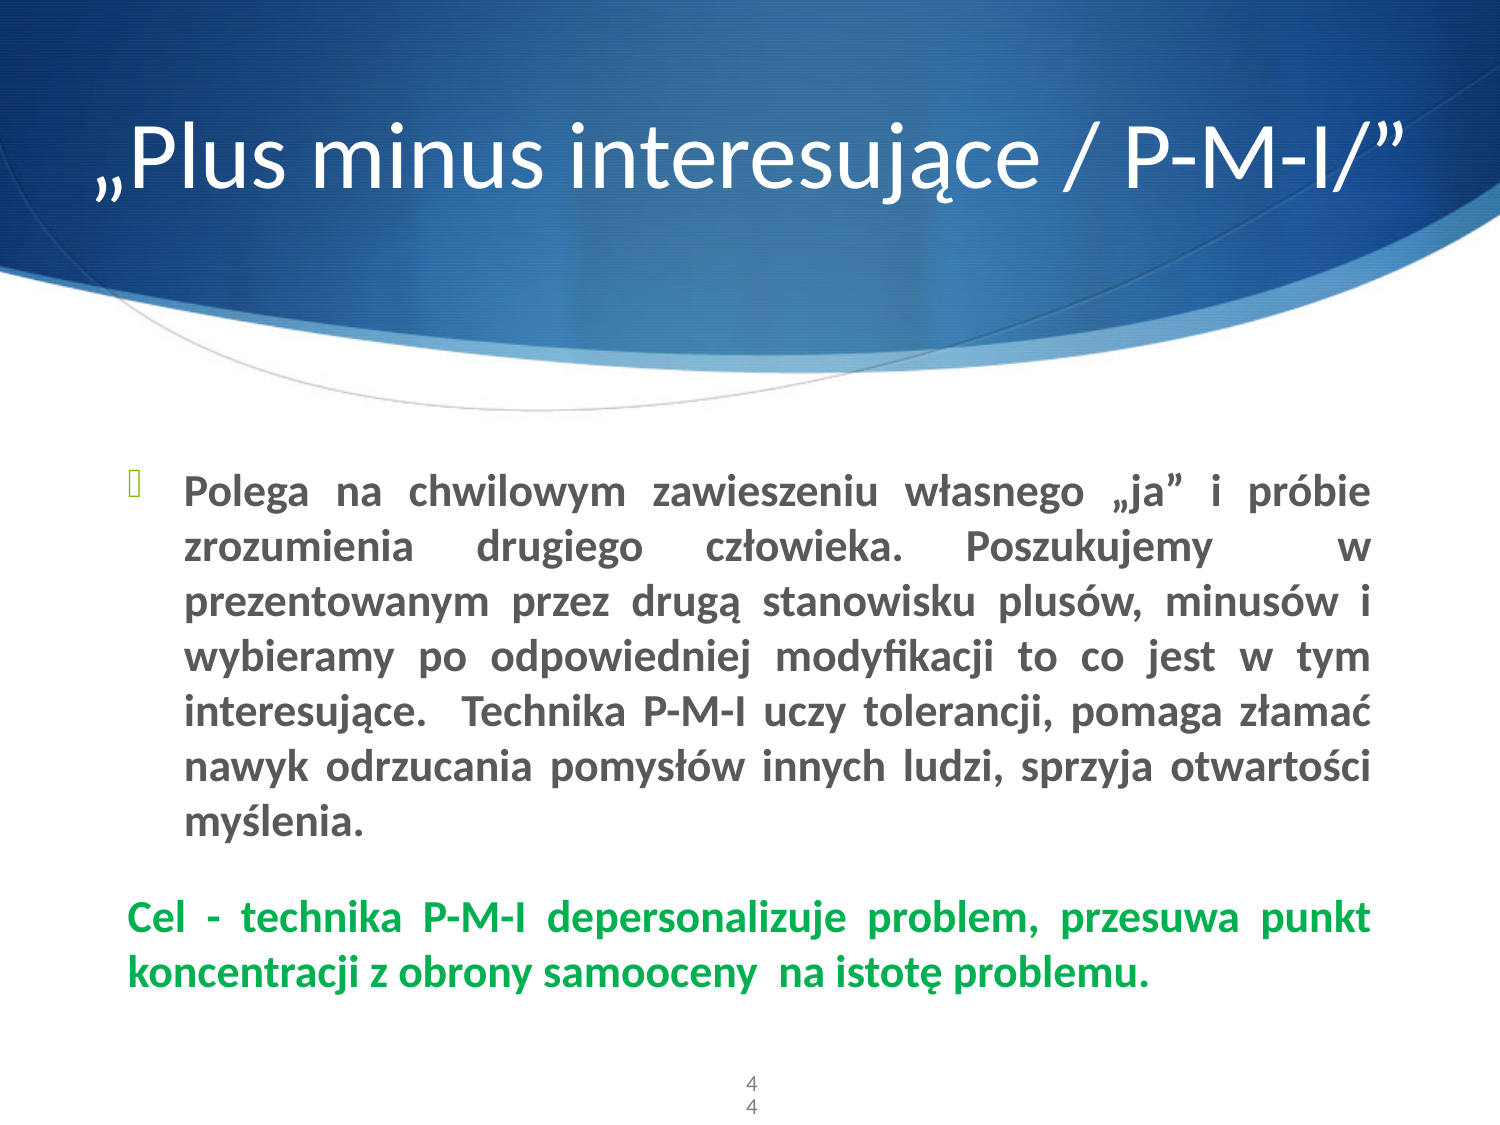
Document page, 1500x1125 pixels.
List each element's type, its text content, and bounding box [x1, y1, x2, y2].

list Polega na chwilowym zawieszeniu własnego „ja” i próbie zrozumienia drugiego człowieka. Poszukujemy w prezentowanym przez drugą stanowisku plusów, minusów i wybieramy po odpowiedniej modyfikacji to co jest w tym interesujące. Technika P-M-I uczy tolerancji, pomaga złamać nawyk odrzucania pomysłów innych ludzi, sprzyja otwartości myślenia. Cel - technika P-M-I depersonalizuje problem, przesuwa punkt koncentracji z obrony samooceny na istotę problemu. [121, 454, 1379, 991]
title „Plus minus interesujące / P-M-I/” [75, 0, 1425, 301]
slide_number 44 [730, 1062, 769, 1103]
picture [0, 0, 1500, 1125]
